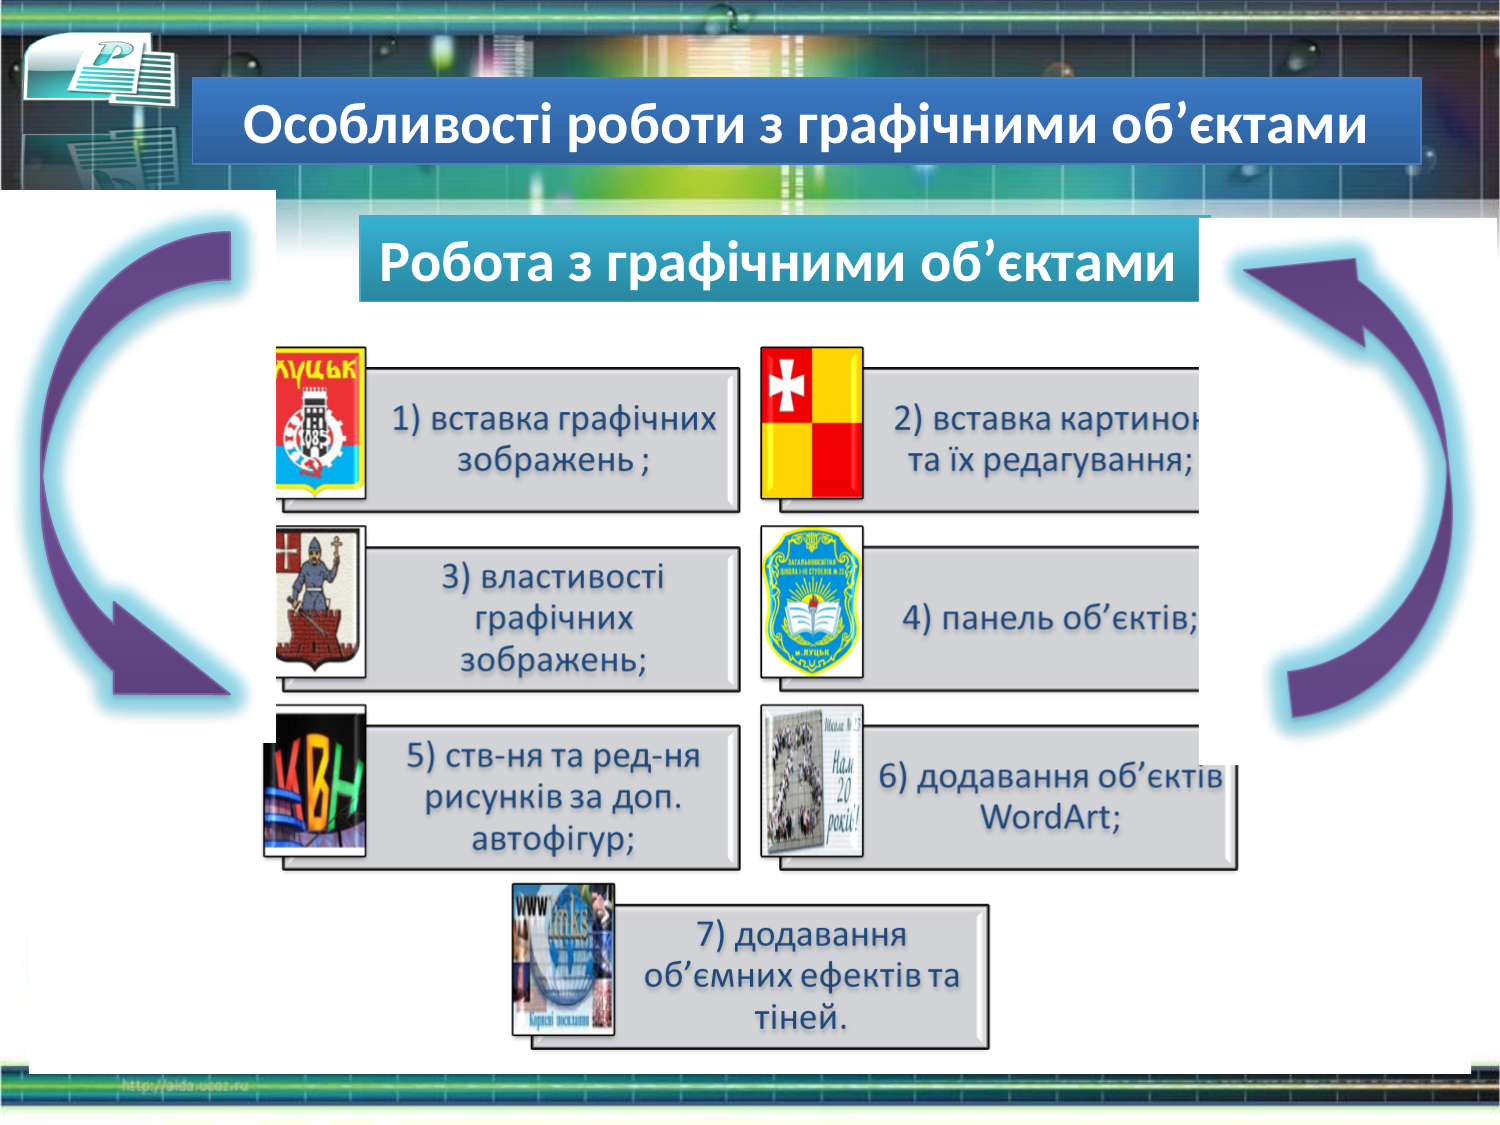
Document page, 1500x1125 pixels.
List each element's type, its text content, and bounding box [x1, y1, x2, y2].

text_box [1198, 205, 1498, 766]
picture [0, 0, 1500, 1125]
text_box Особливості роботи з графічними об’єктами [200, 78, 1421, 164]
text_box Робота з графічними об’єктами [360, 215, 1193, 302]
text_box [0, 189, 277, 744]
